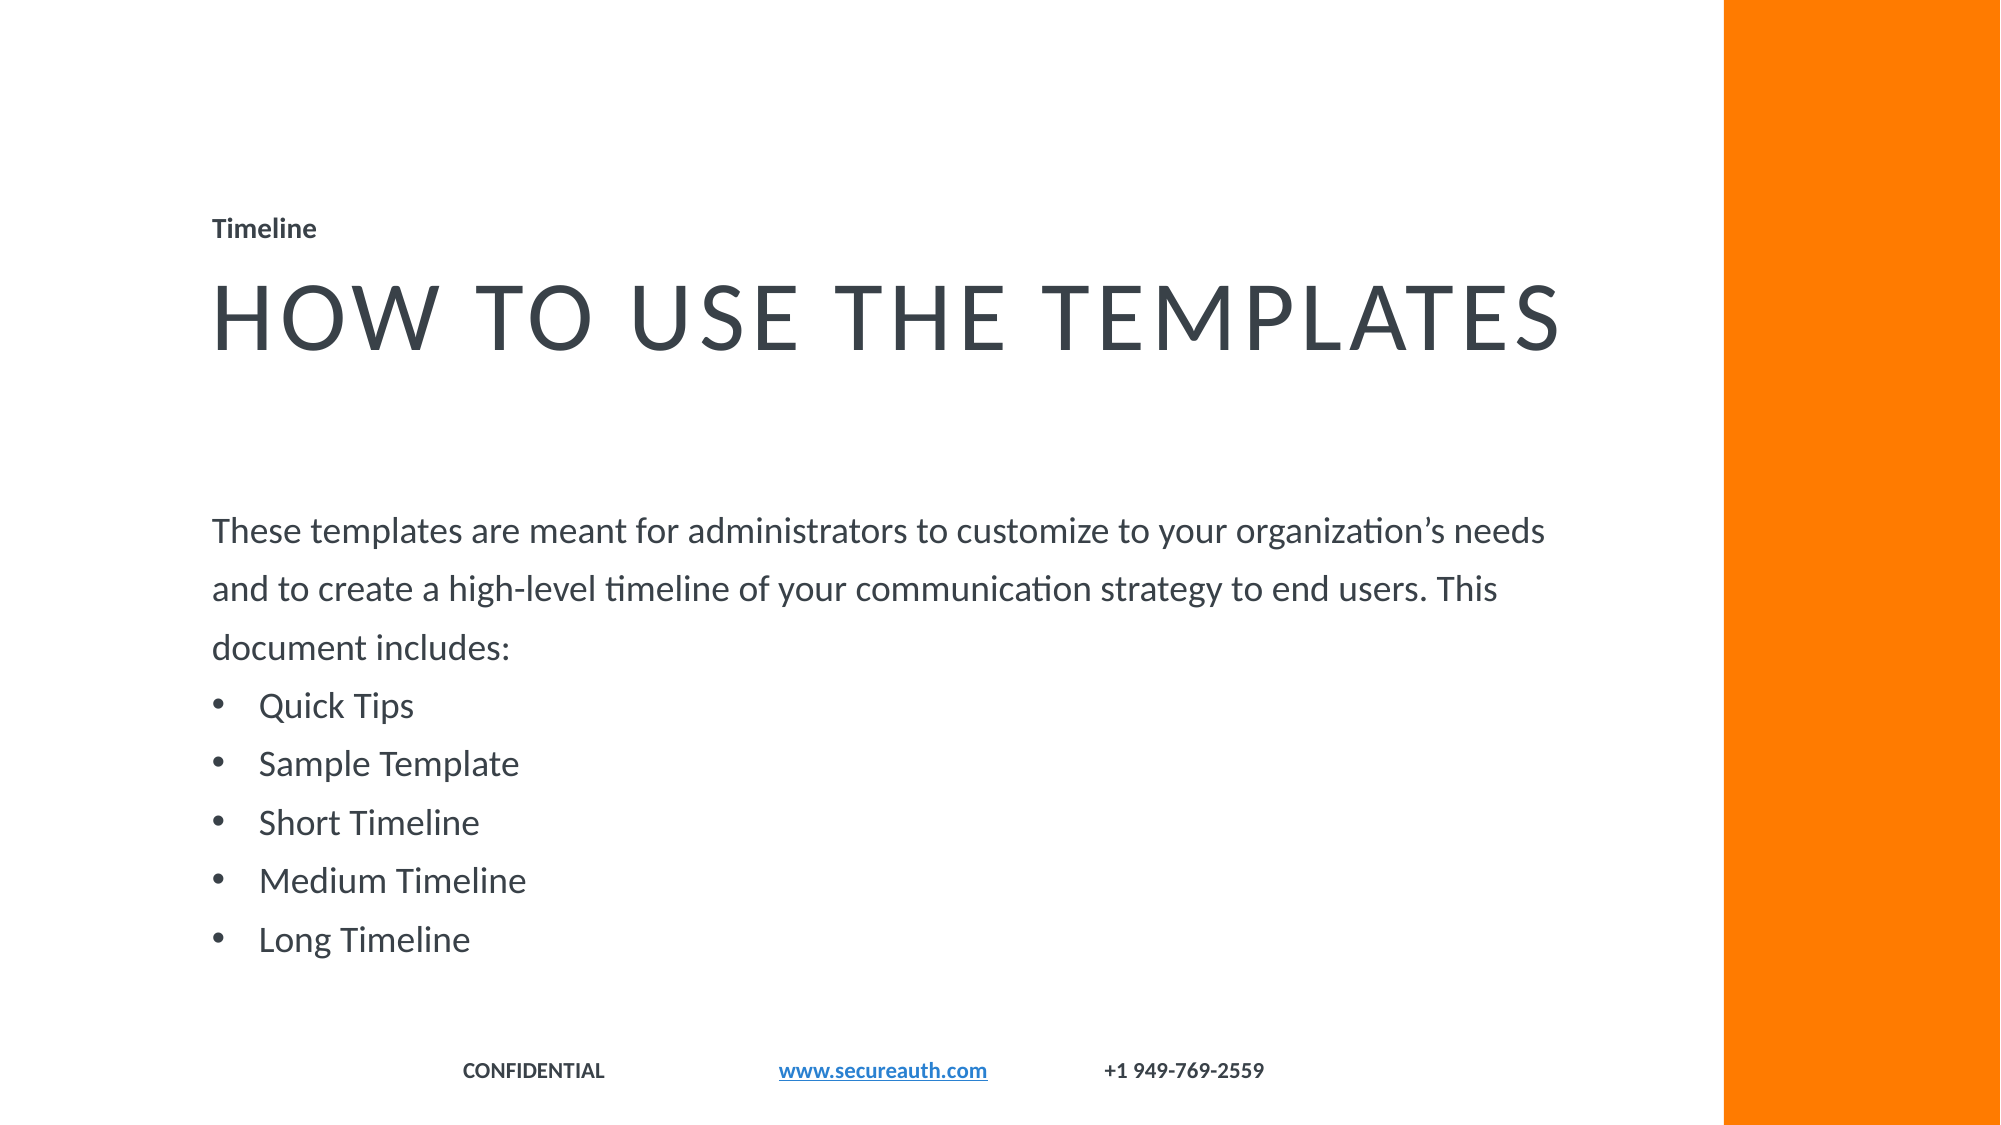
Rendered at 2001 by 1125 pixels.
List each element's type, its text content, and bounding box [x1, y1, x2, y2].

list Timeline [197, 201, 1336, 256]
list These templates are meant for administrators to customize to your organization’s needs and to create a high-level timeline of your communication strategy to end users. This document includes: Quick Tips Sample Template Short Timeline Medium Timeline Long Timeline [197, 484, 1574, 828]
text_box CONFIDENTIAL www.secureauth.com +1 949-769-2559 [171, 1047, 1551, 1092]
title HOW TO USE THE TEMPLATES [197, 243, 1658, 383]
